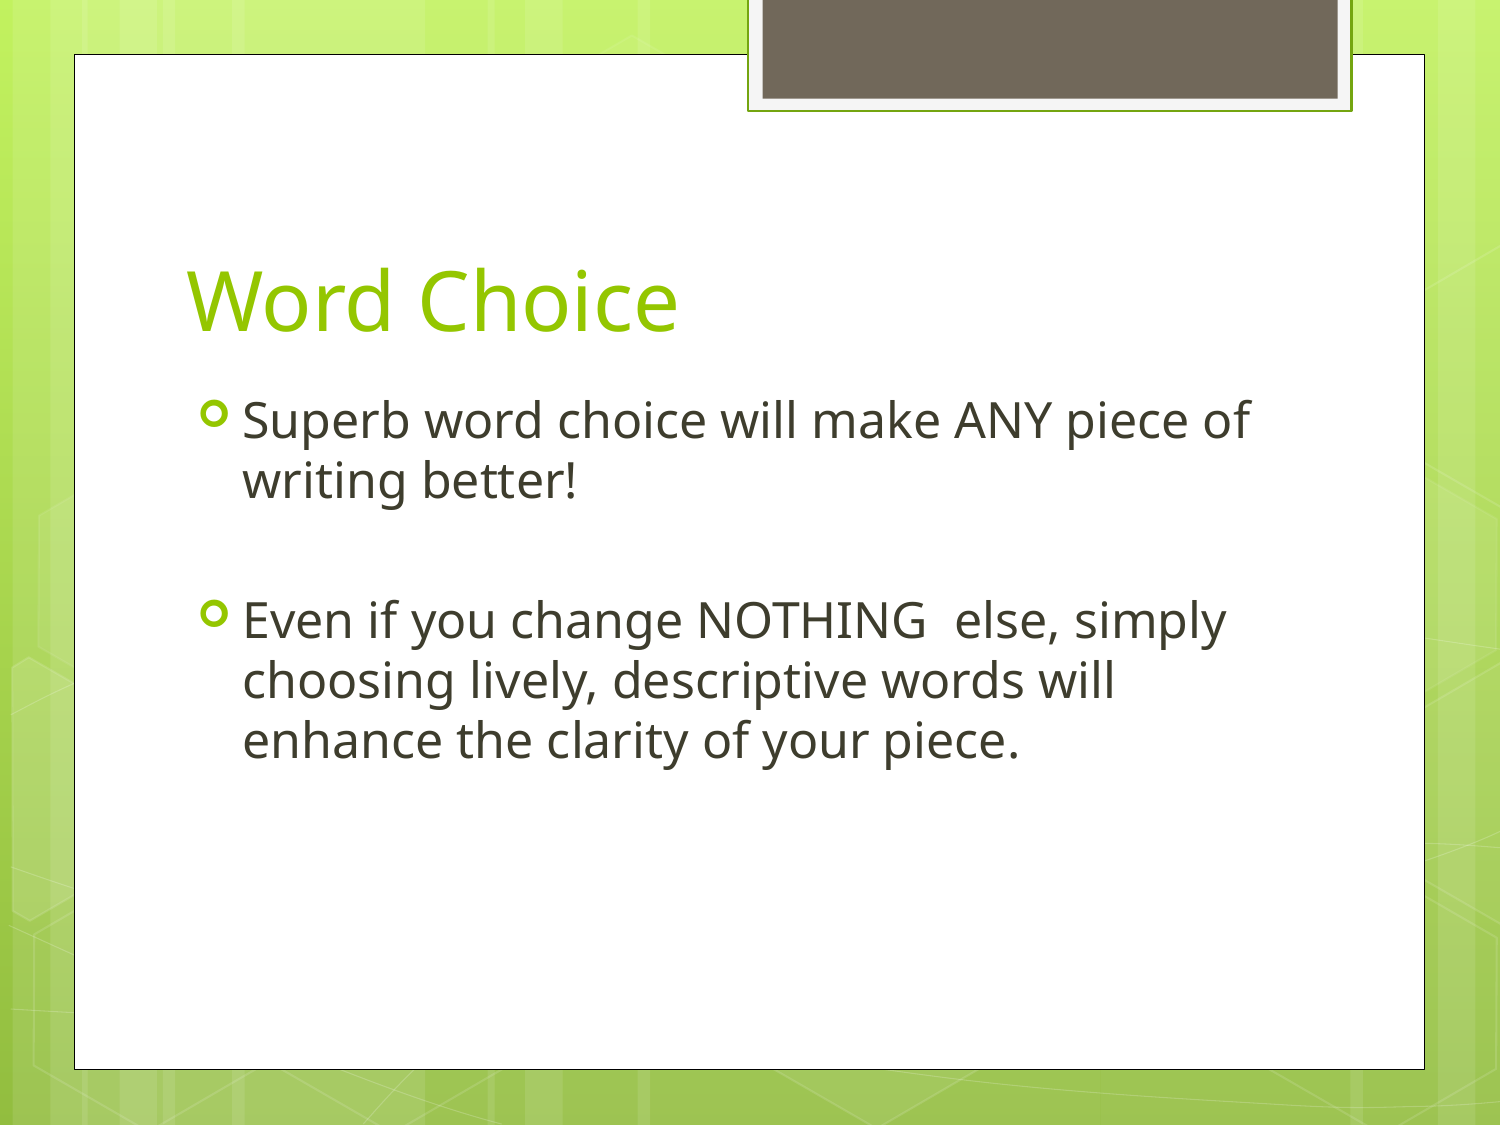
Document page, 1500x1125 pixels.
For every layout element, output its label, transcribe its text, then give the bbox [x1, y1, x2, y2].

title Word Choice [171, 168, 1324, 357]
list Superb word choice will make ANY piece of writing better! Even if you change NOTHING else, simply choosing lively, descriptive words will enhance the clarity of your piece. [171, 381, 1283, 957]
